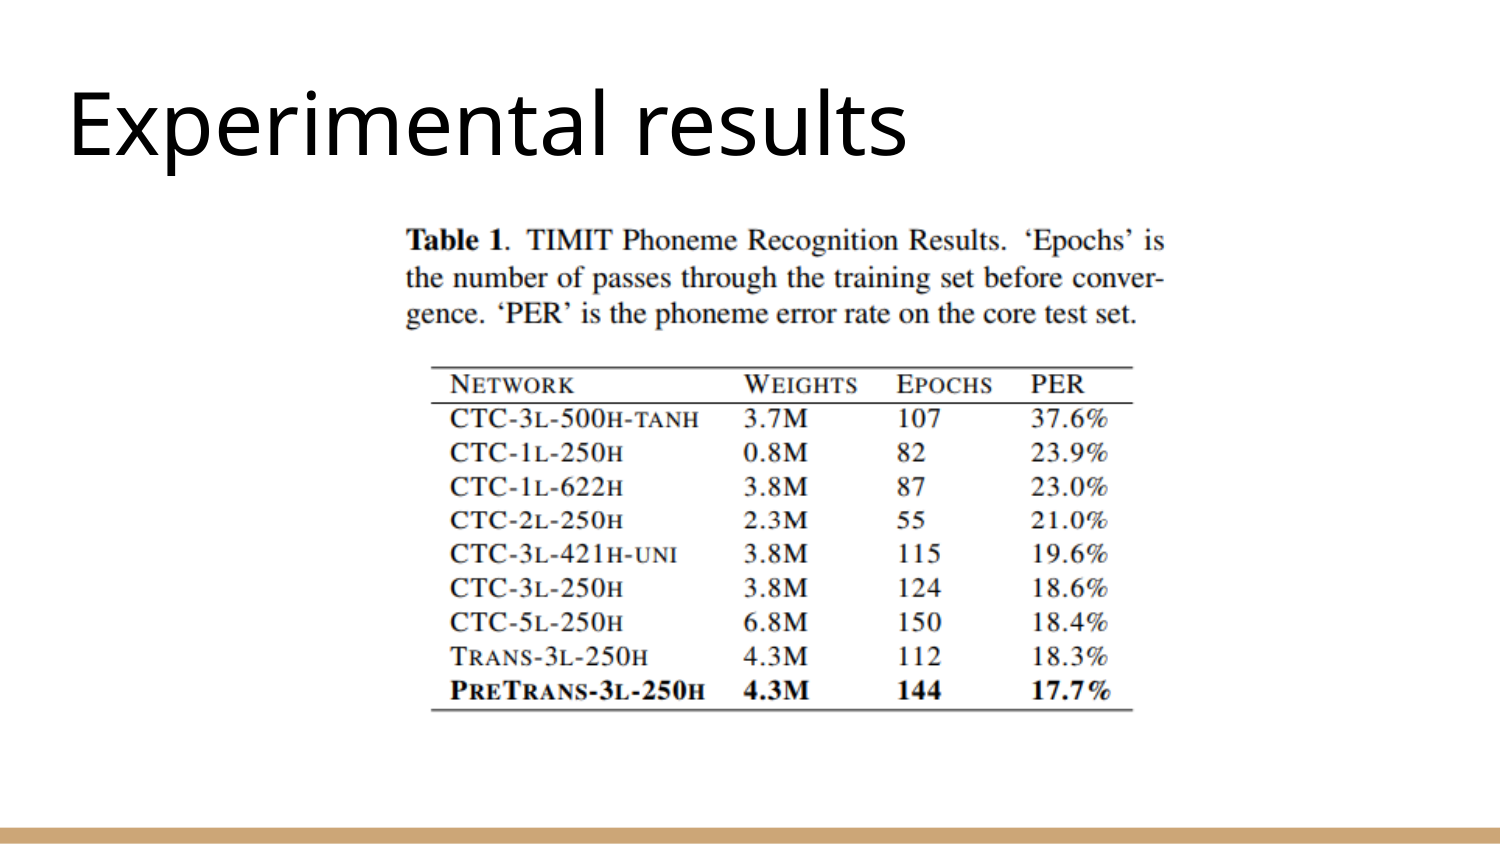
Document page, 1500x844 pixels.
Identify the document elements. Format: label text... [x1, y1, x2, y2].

title Experimental results [51, 51, 1449, 189]
picture [376, 200, 1190, 737]
